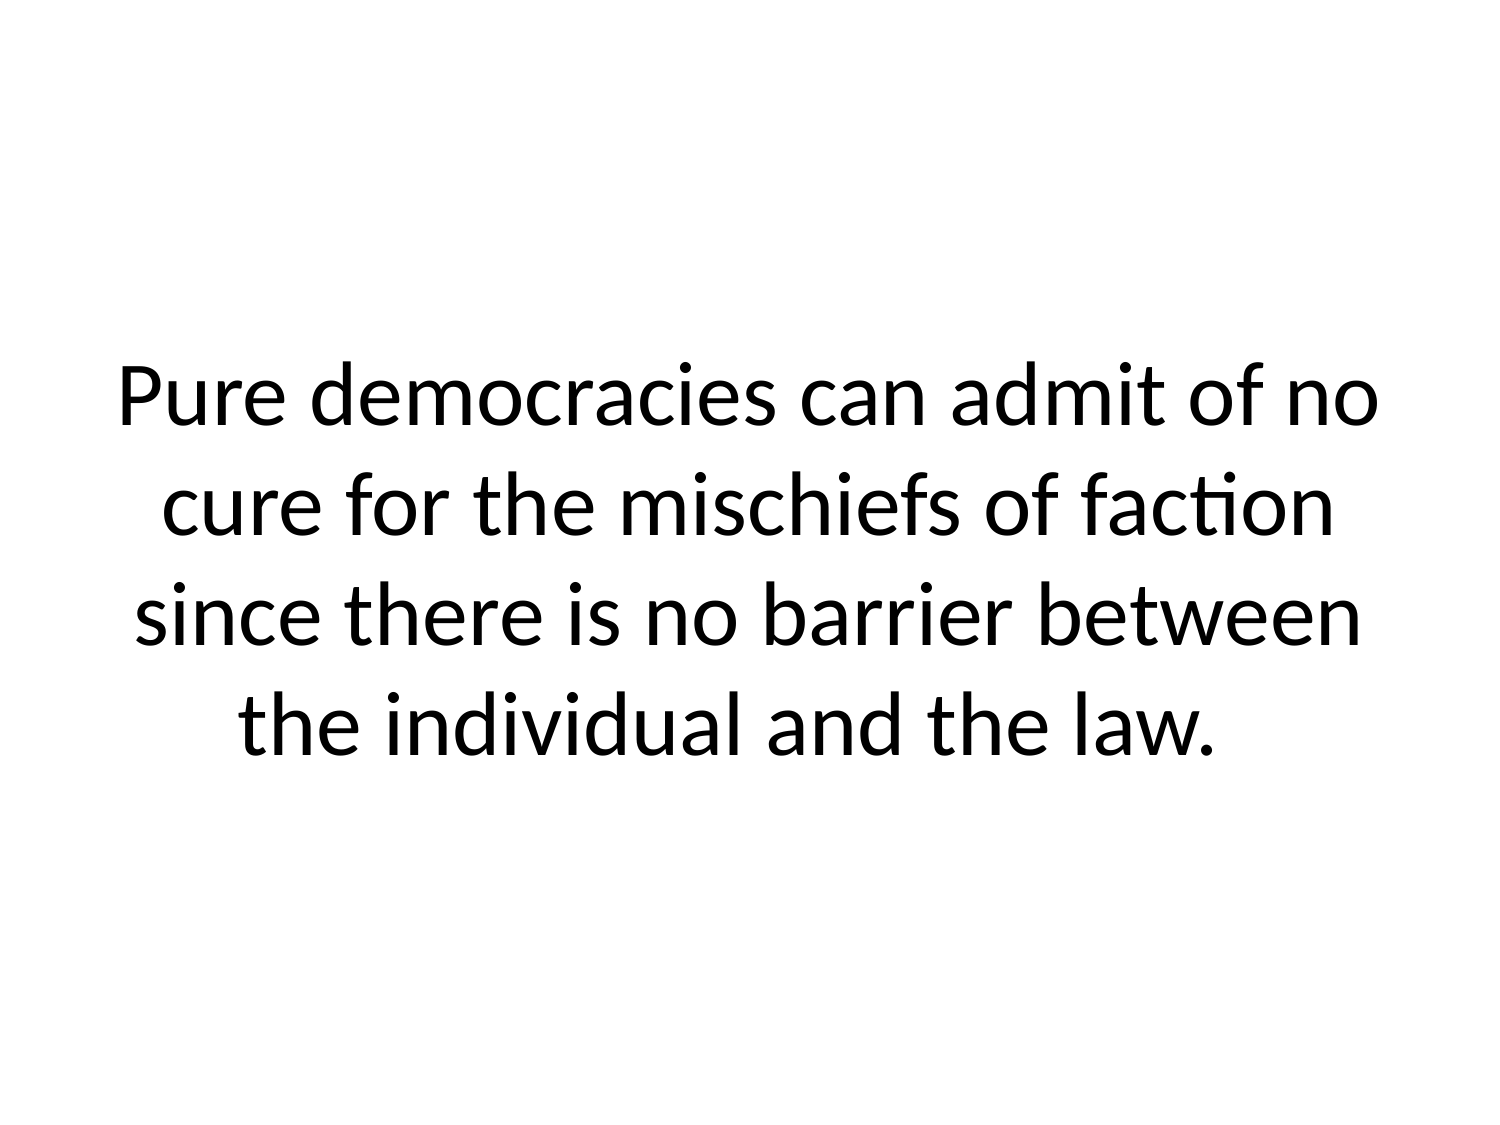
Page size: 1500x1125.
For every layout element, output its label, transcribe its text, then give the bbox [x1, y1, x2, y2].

title Pure democracies can admit of no cure for the mischiefs of faction since there is no barrier between the individual and the law. [74, 44, 1426, 1063]
